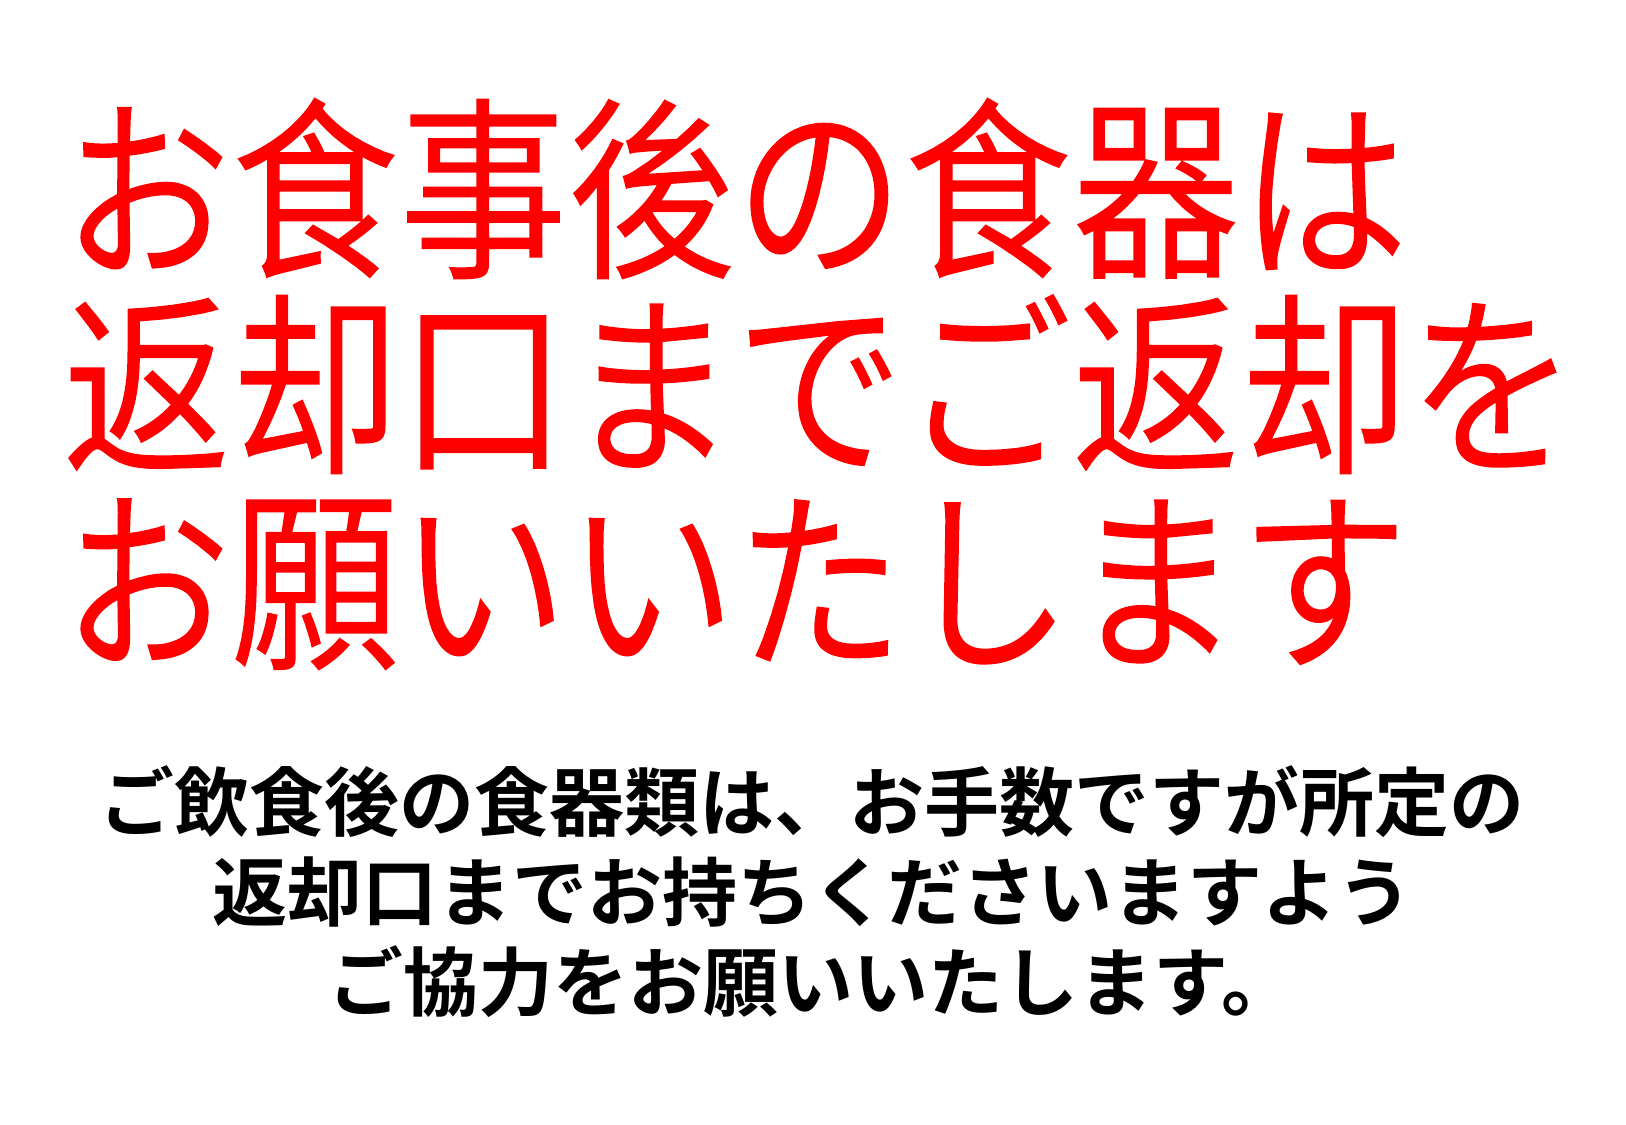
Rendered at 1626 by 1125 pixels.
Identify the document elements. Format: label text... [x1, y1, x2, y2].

text_box ご飲食後の食器類は、お手数ですが所定の 返却口までお持ちくださいますよう ご協力をお願いいたします。 [68, 748, 1557, 1034]
